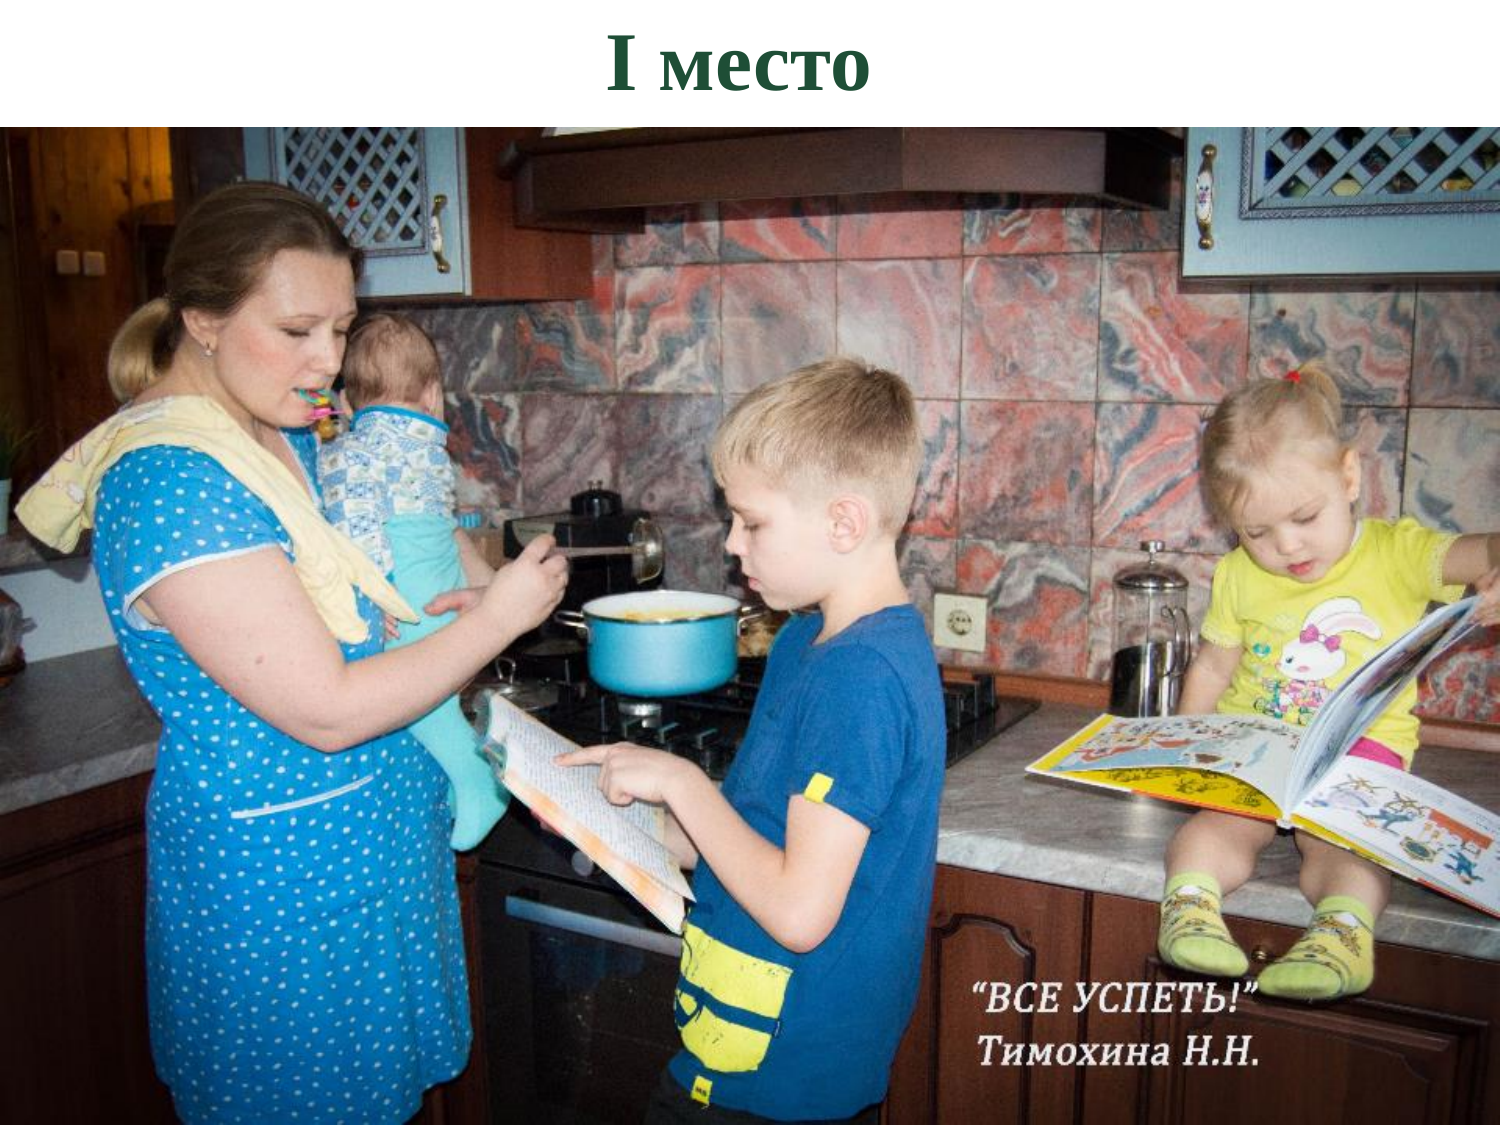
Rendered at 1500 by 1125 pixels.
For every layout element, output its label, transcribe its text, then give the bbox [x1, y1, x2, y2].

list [0, 127, 1500, 1125]
title I место [0, 0, 1479, 127]
